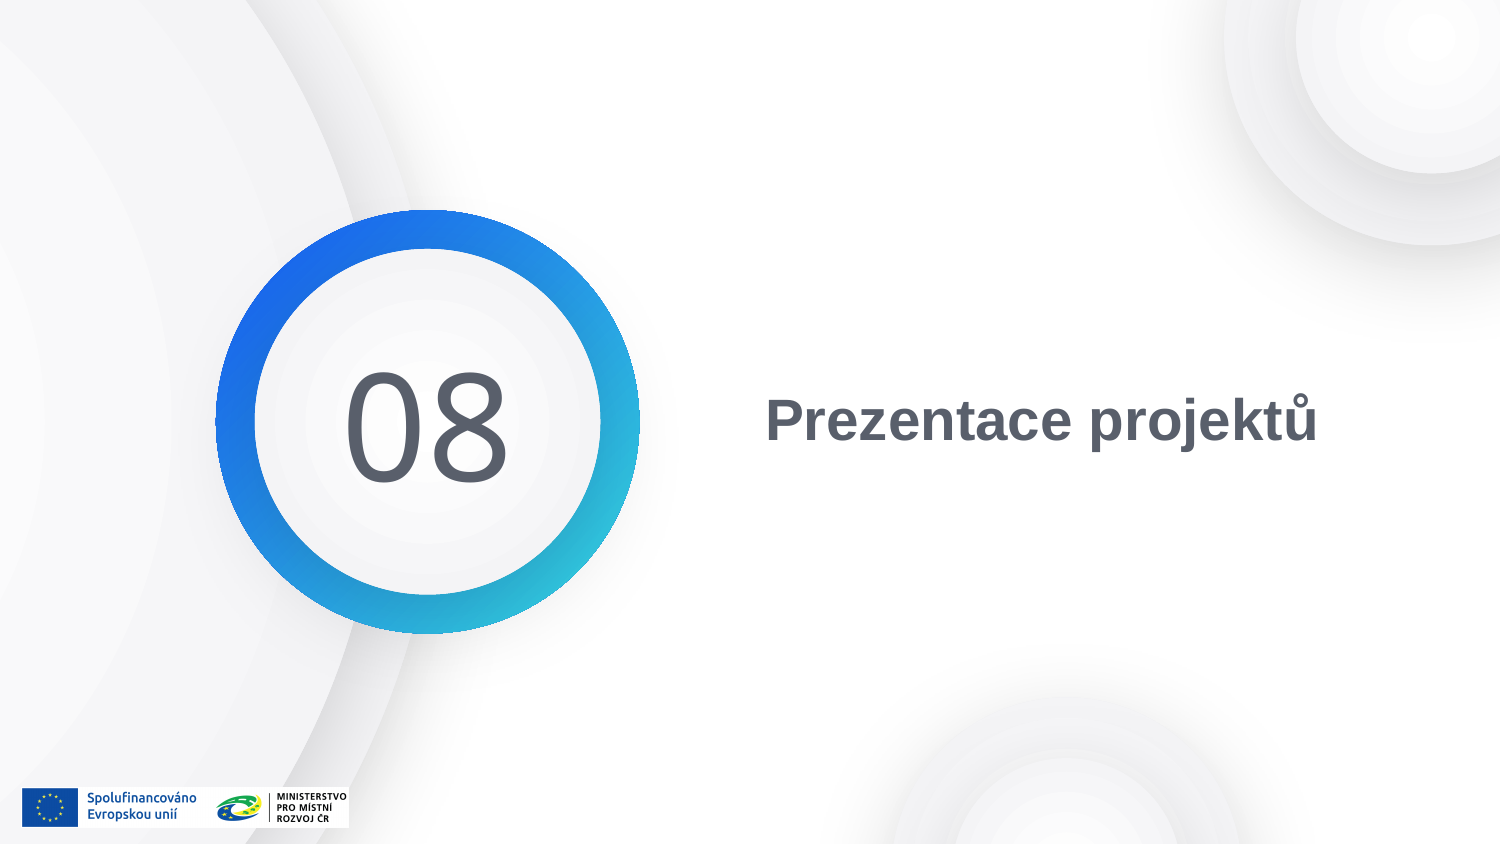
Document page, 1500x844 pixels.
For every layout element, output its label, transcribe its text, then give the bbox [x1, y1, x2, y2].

title Prezentace projektů [750, 352, 1383, 483]
picture [21, 787, 349, 828]
title 08 [286, 361, 569, 483]
